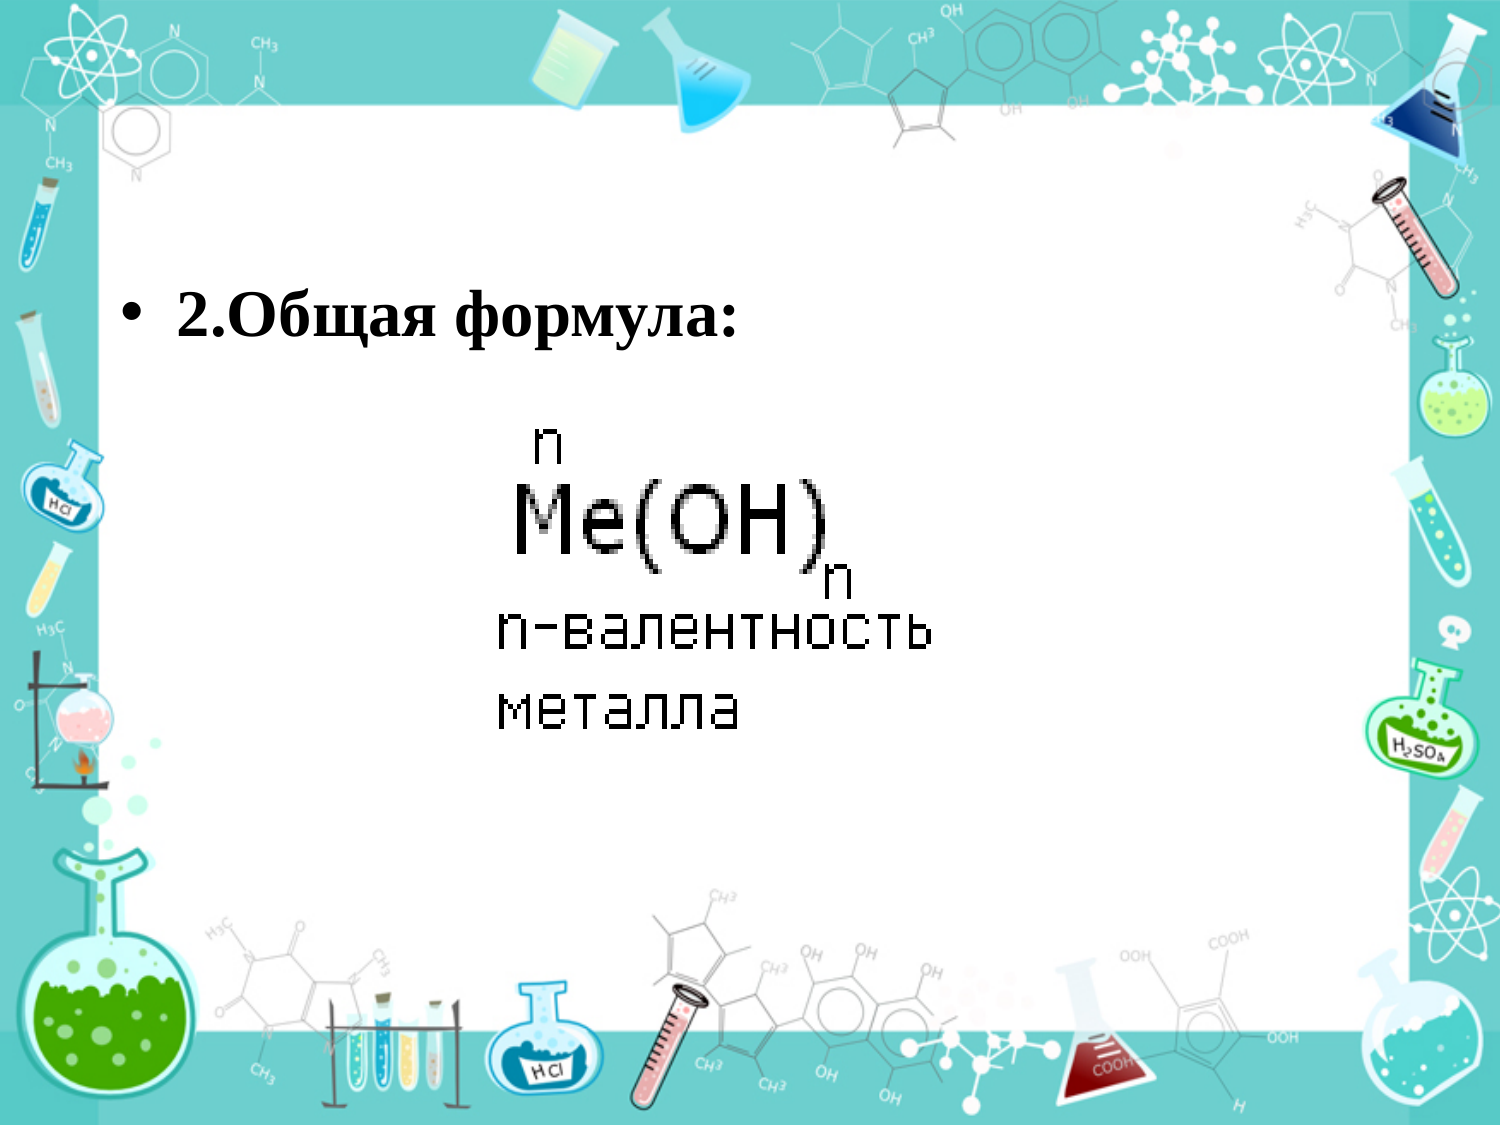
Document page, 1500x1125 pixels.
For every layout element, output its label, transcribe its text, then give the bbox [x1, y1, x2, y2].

list 2.Общая формула: [105, 262, 1395, 1005]
picture [0, 0, 1500, 1125]
